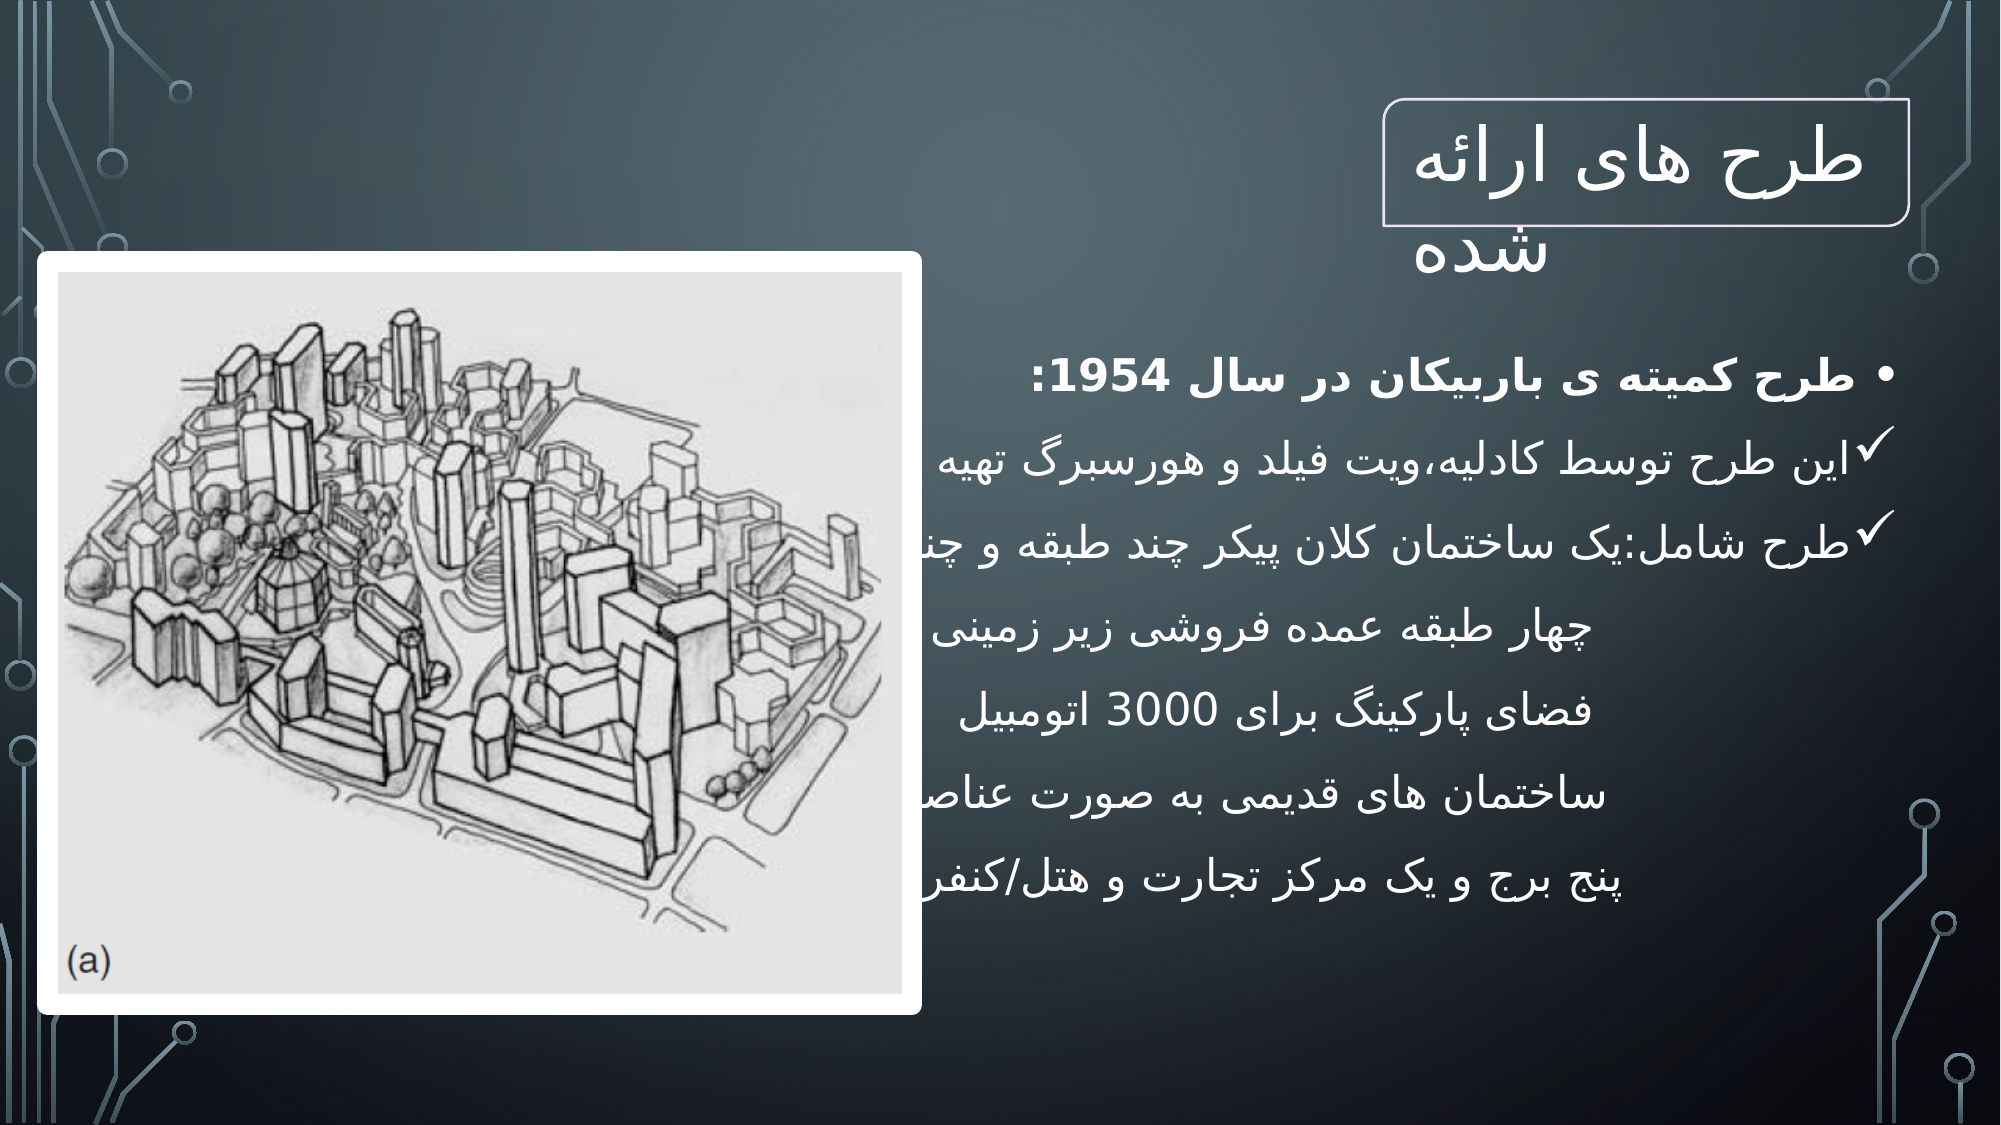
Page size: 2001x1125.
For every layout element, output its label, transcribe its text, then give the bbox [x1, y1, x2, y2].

picture [57, 271, 902, 995]
text_box طرح های ارائه شده [1396, 99, 1909, 294]
list طرح کمیته ی باربیکان در سال 1954: این طرح توسط کادلیه،ویت فیلد و هورسبرگ تهیه شد طرح شامل:یک ساختمان کلان پیکر چند طبقه و چند عملکردی چهار طبقه عمده فروشی زیر زمینی فضای پارکینگ برای 3000 اتومبیل ساختمان های قدیمی به صورت عناصری در فضا پنج برج و یک مرکز تجارت و هتل/کنفرانس [922, 327, 1909, 909]
text_box [1382, 99, 1396, 228]
